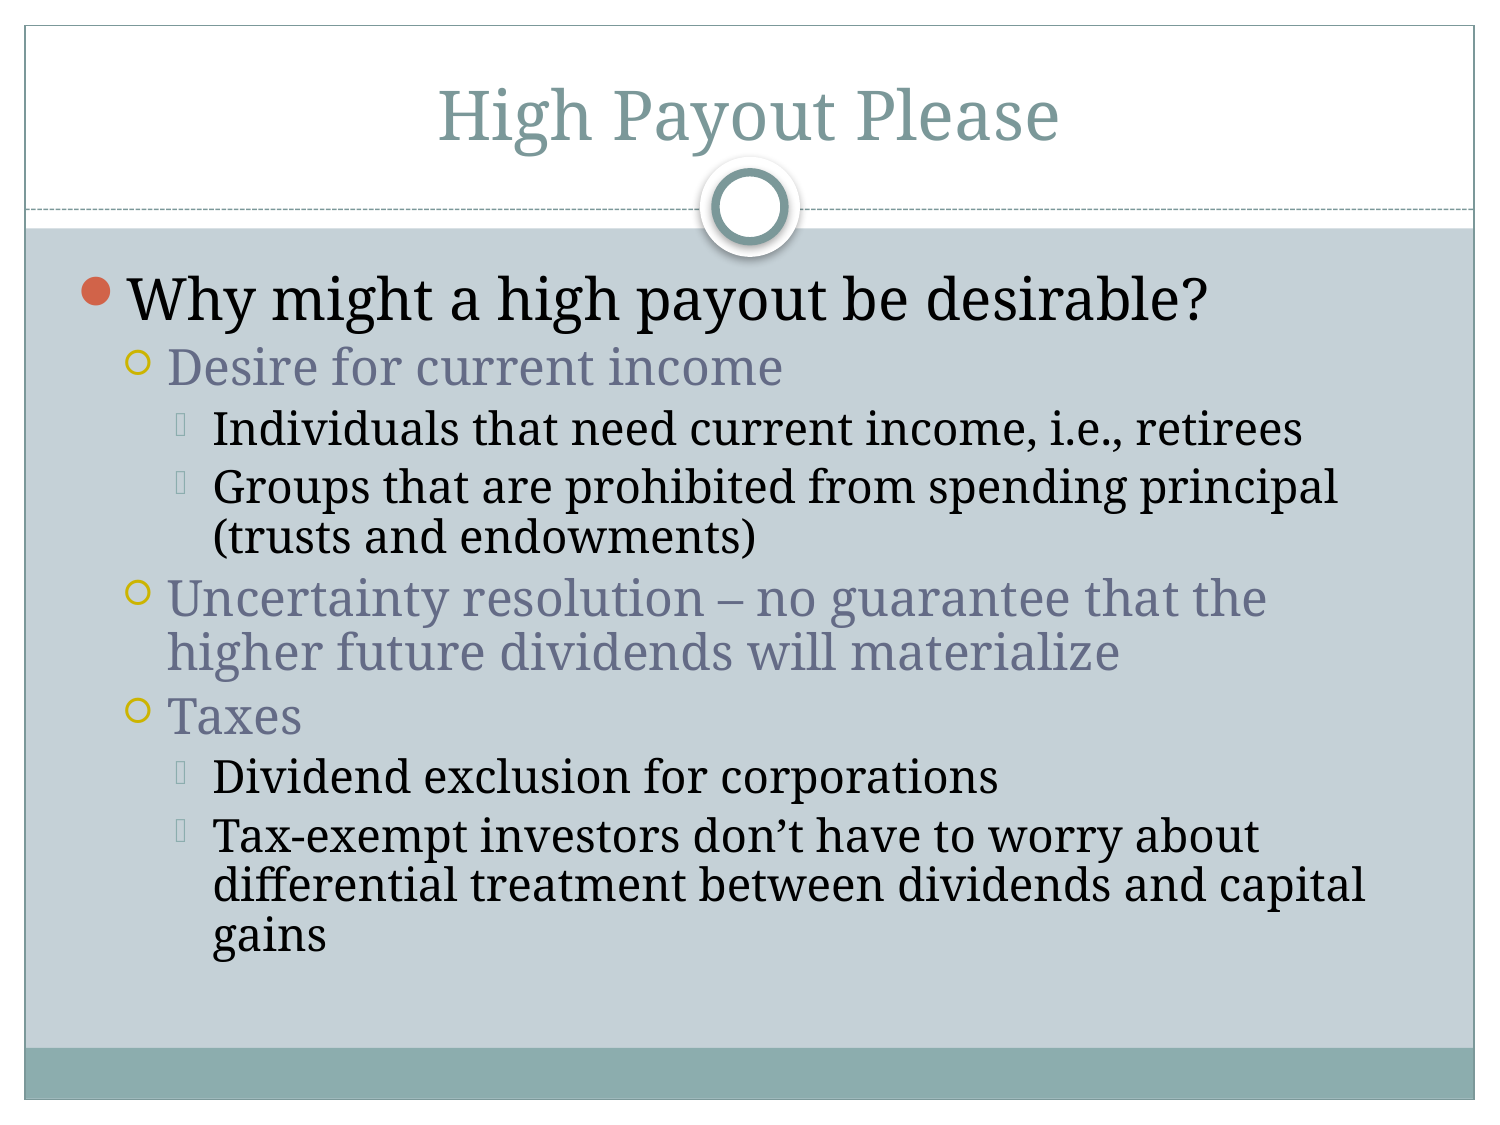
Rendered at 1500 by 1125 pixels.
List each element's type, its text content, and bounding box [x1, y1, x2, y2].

list Why might a high payout be desirable? Desire for current income Individuals that need current income, i.e., retirees Groups that are prohibited from spending principal (trusts and endowments) Uncertainty resolution – no guarantee that the higher future dividends will materialize Taxes Dividend exclusion for corporations Tax-exempt investors don’t have to worry about differential treatment between dividends and capital gains [62, 262, 1423, 988]
title High Payout Please [49, 37, 1450, 162]
